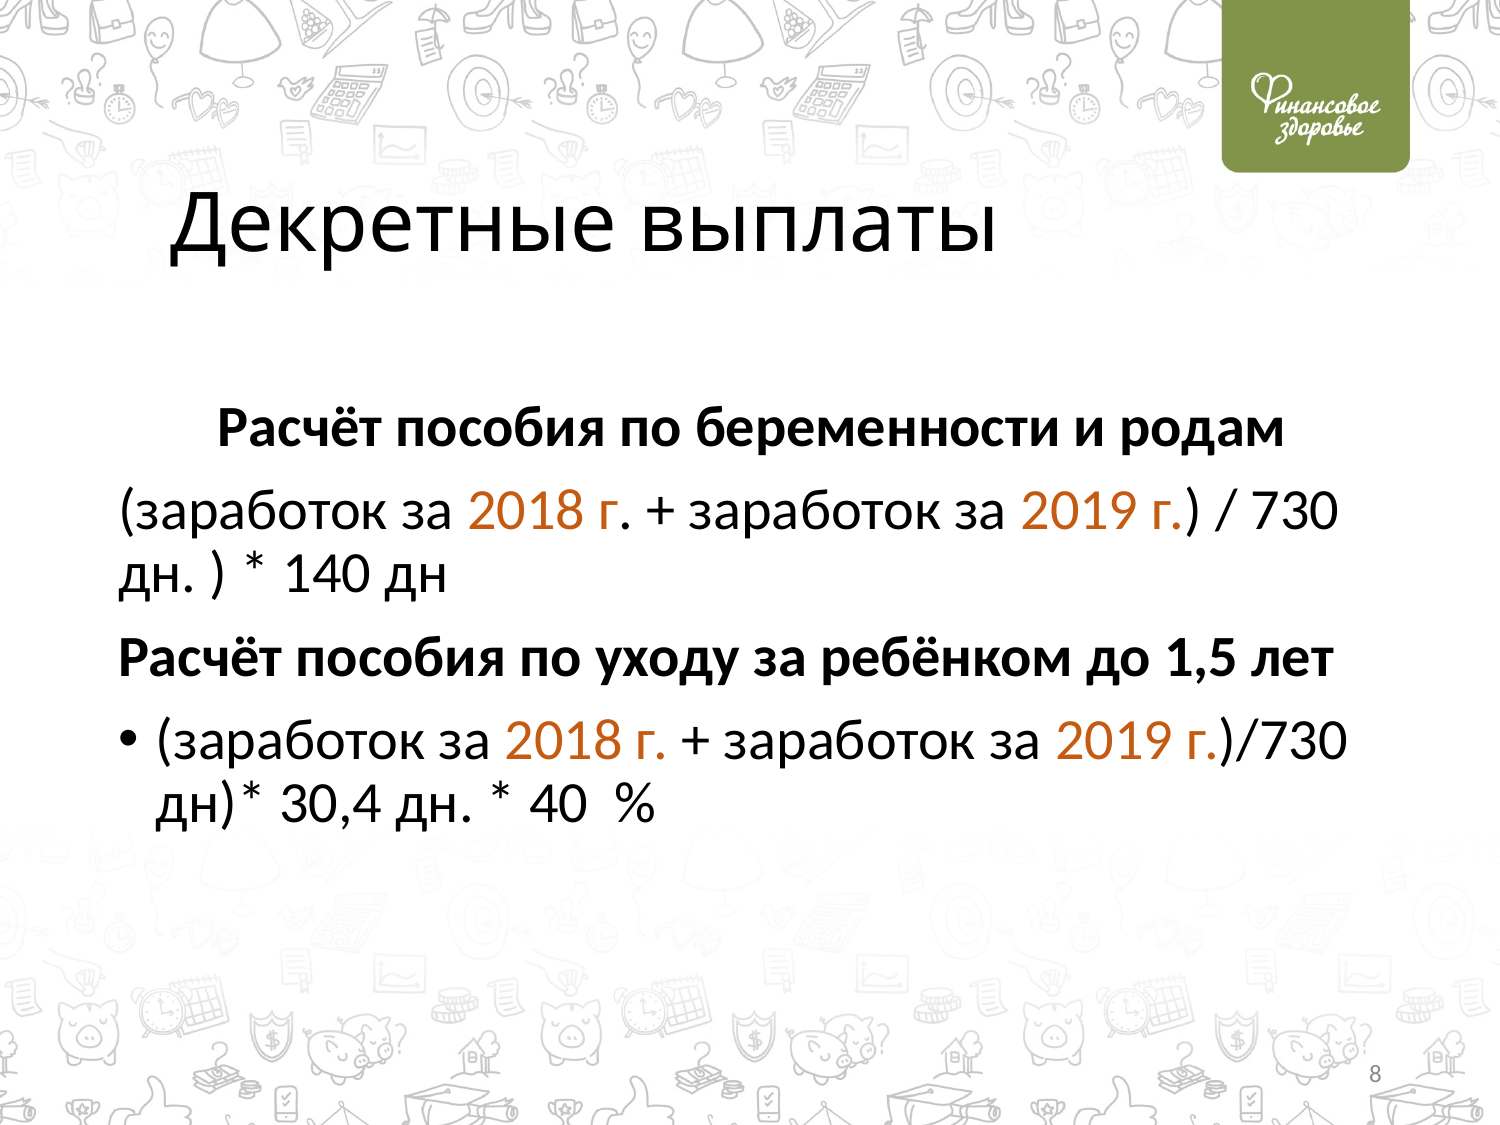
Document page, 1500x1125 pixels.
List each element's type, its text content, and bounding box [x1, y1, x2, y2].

slide_number 8 [1059, 1042, 1397, 1103]
list Расчёт пособия по беременности и родам (заработок за 2018 г. + заработок за 2019 г.) / 730 дн. ) * 140 дн Расчёт пособия по уходу за ребёнком до 1,5 лет (заработок за 2018 г. + заработок за 2019 г.)/730 дн)* 30,4 дн. * 40 % [103, 388, 1402, 979]
title Декретные выплаты [155, 172, 1397, 278]
picture [0, 0, 1500, 1125]
